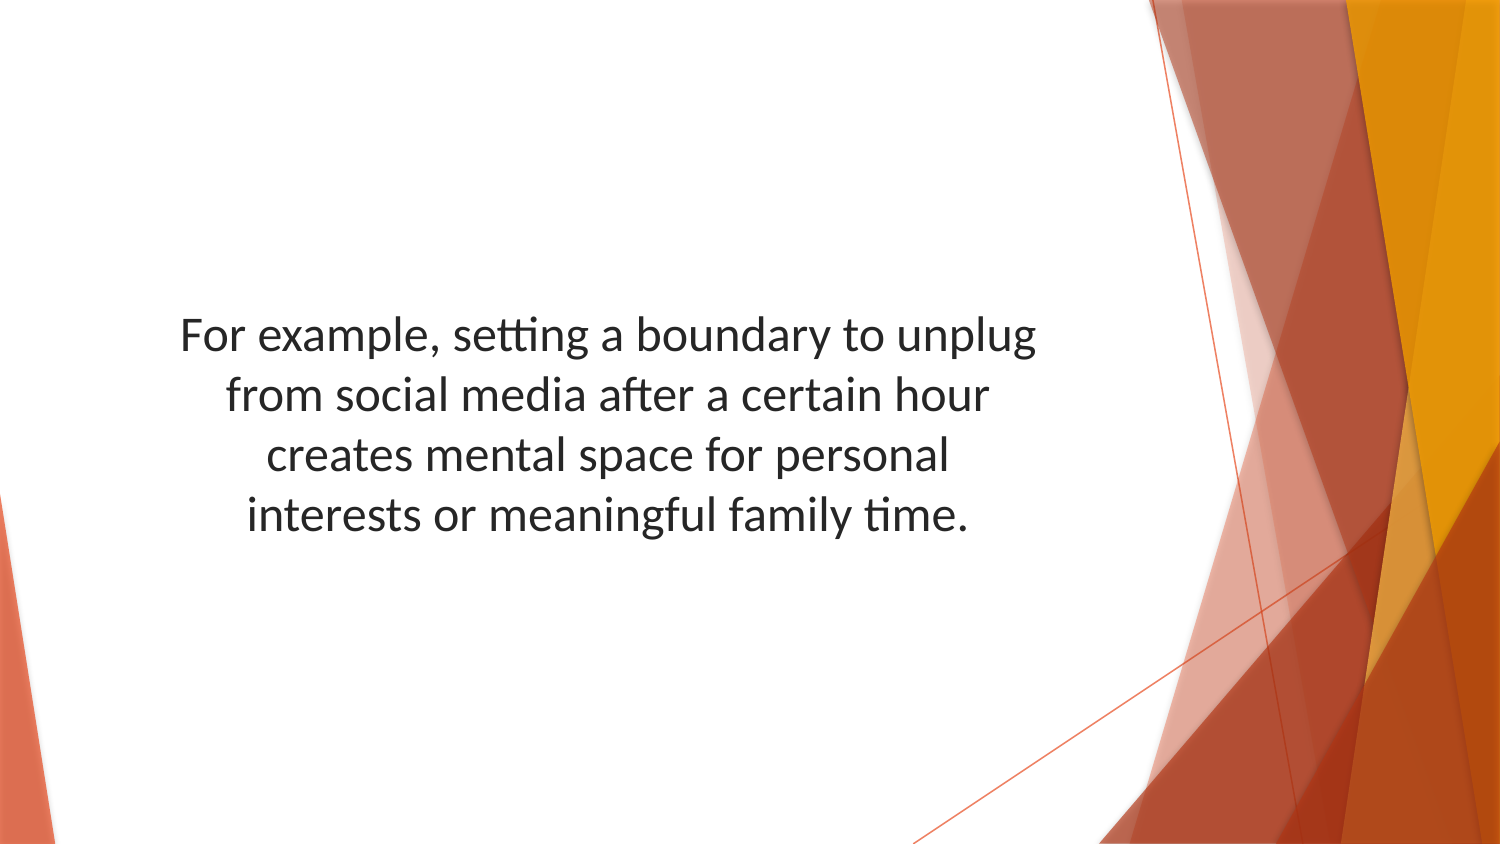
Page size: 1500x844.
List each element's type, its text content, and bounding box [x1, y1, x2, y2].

list For example, setting a boundary to unplug from social media after a certain hour creates mental space for personal interests or meaningful family time. [159, 114, 1058, 729]
